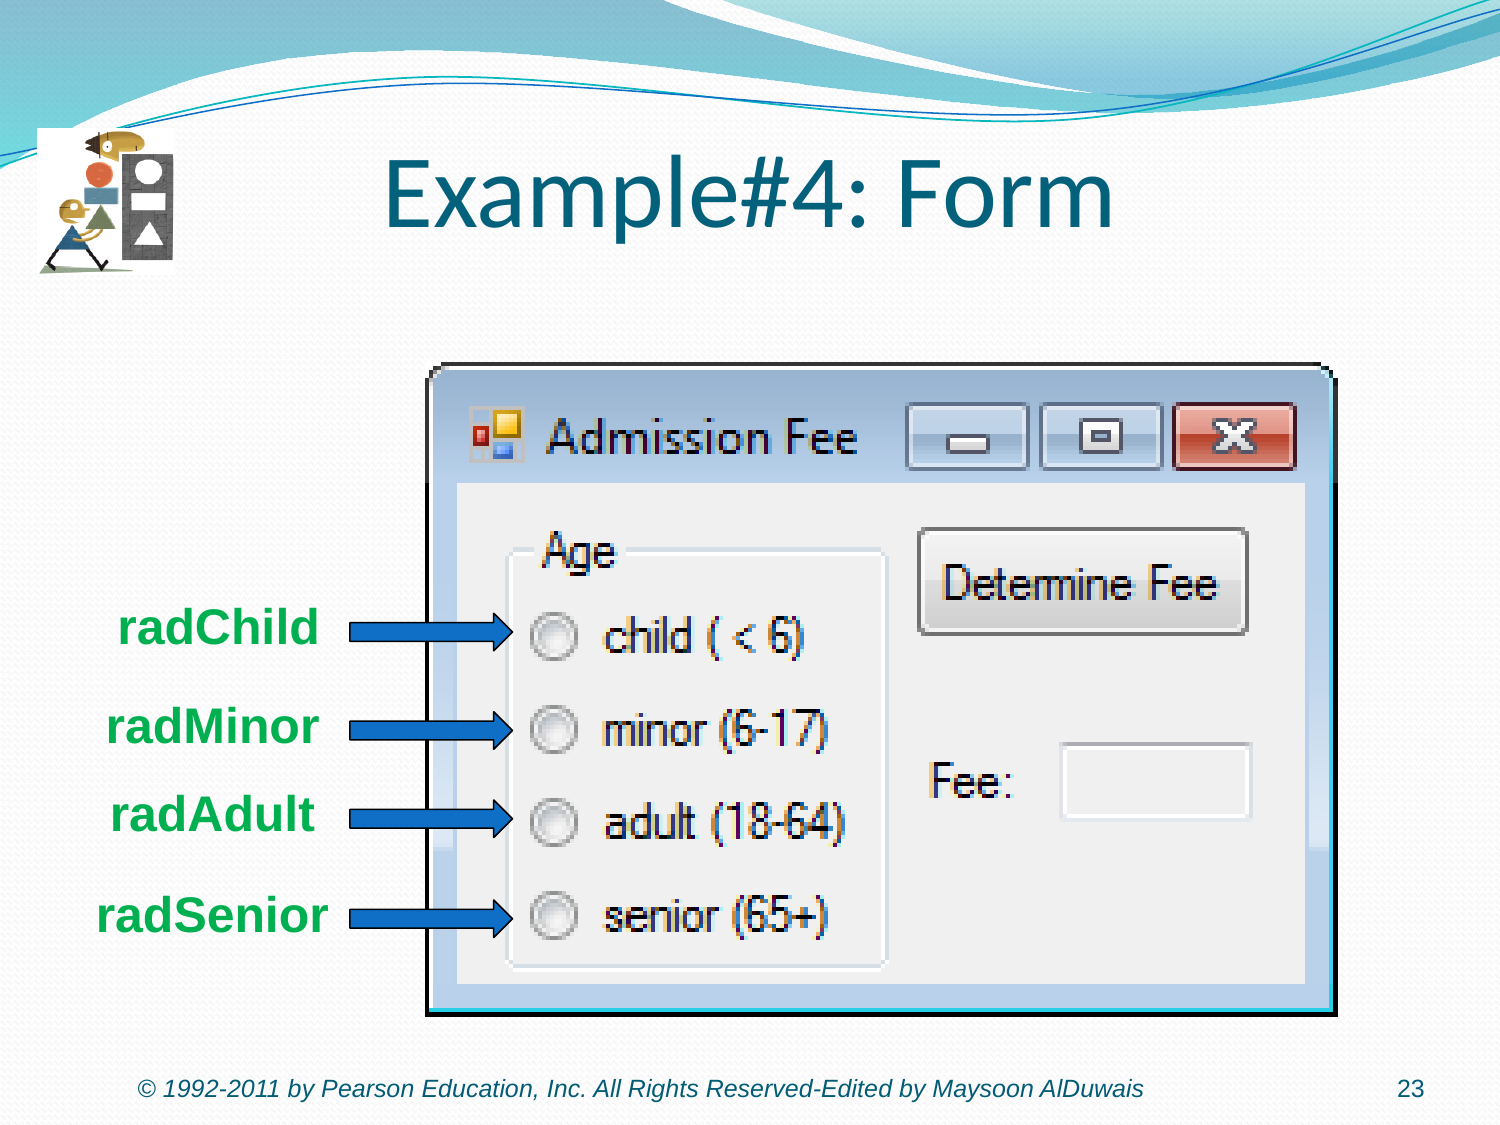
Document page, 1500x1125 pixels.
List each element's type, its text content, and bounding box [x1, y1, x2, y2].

text_box [349, 909, 417, 929]
text_box [349, 622, 417, 642]
title Example#4: Form [75, 115, 1425, 303]
text_box radAdult [87, 774, 338, 849]
text_box radSenior [75, 874, 350, 950]
footer © 1992-2011 by Pearson Education, Inc. All Rights Reserved-Edited by Maysoon AlDuwais [137, 1042, 1299, 1103]
text_box [350, 721, 417, 740]
text_box radMinor [75, 686, 350, 762]
picture [37, 128, 75, 275]
slide_number 23 [1299, 1042, 1425, 1103]
text_box radChild [99, 587, 338, 663]
picture [424, 362, 1338, 1017]
text_box [349, 809, 417, 829]
